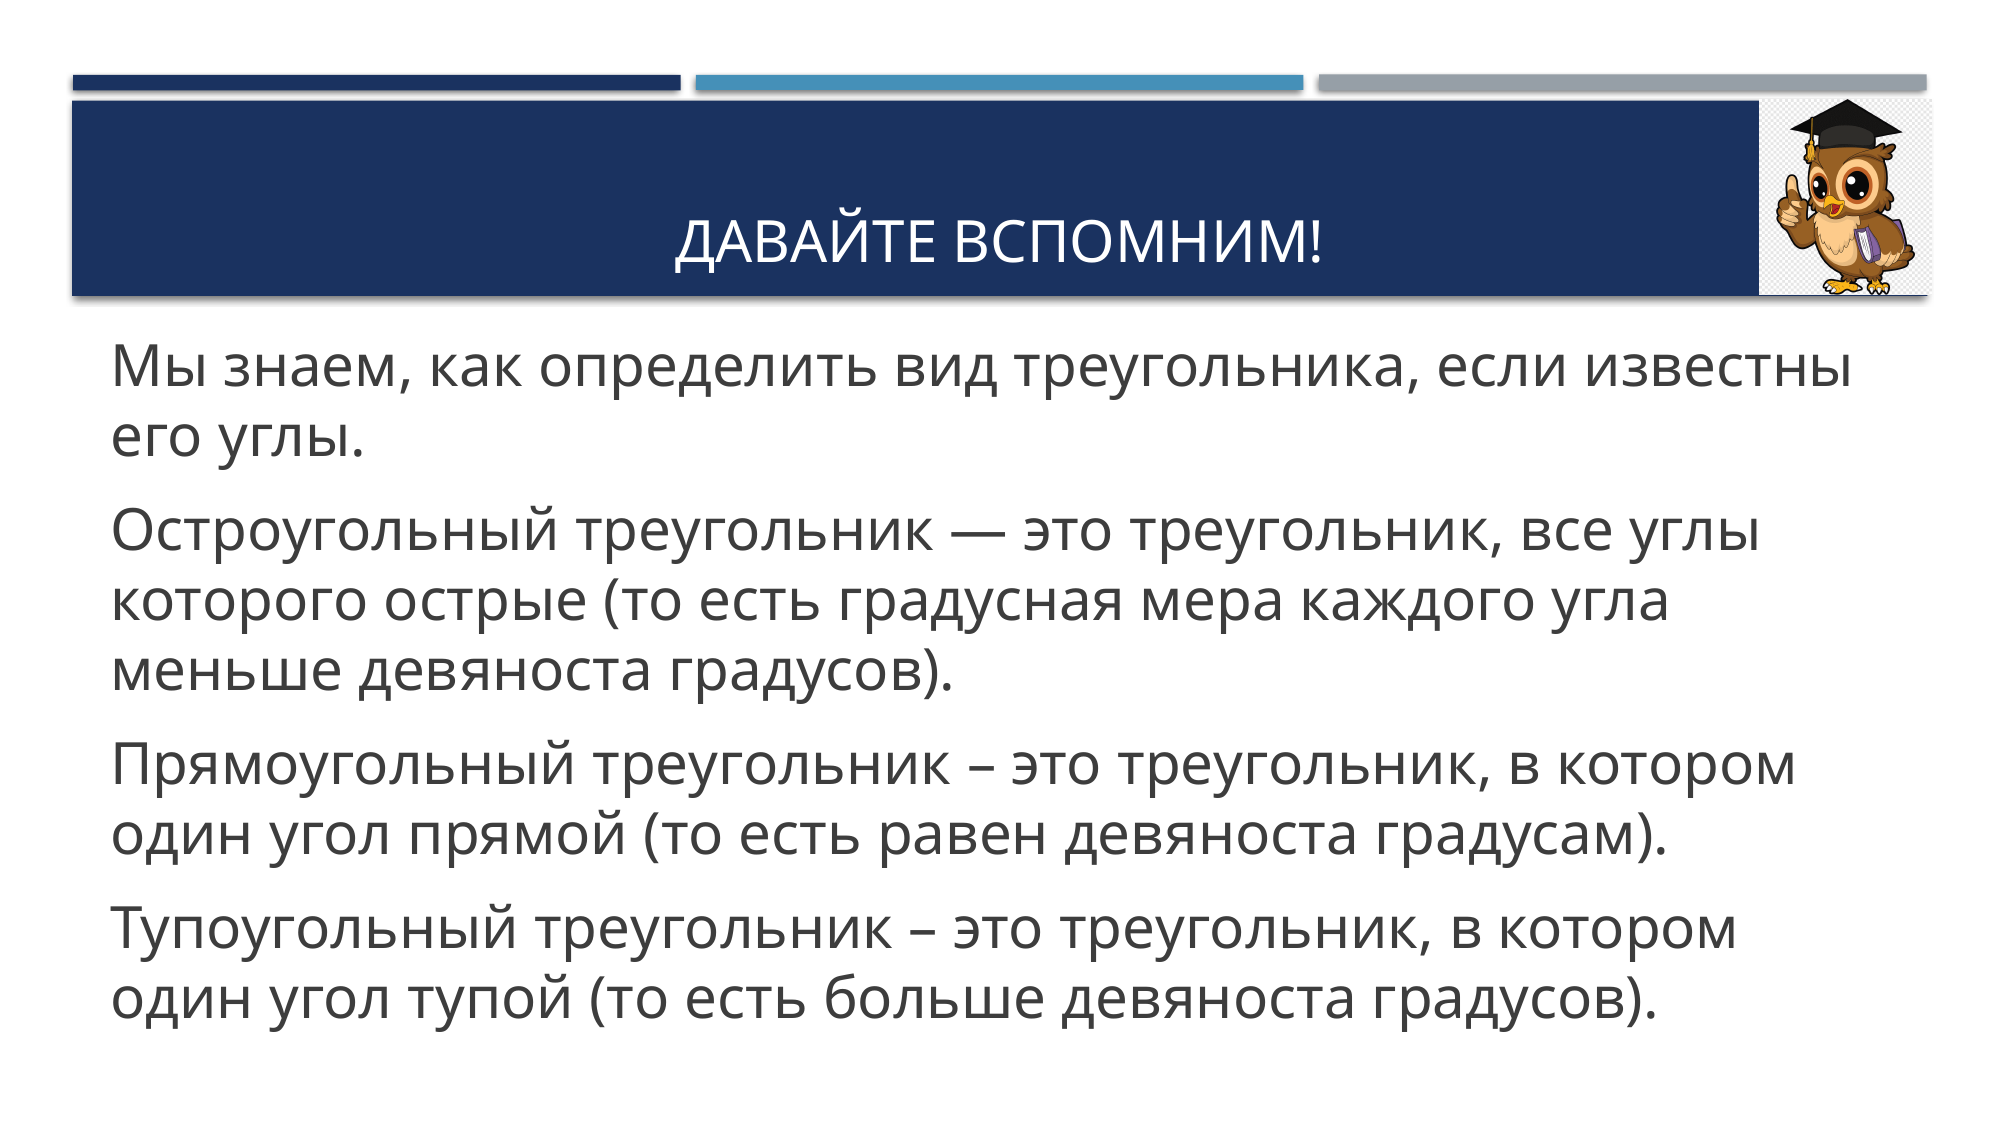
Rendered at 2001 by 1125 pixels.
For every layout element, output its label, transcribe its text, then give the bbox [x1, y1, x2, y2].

list Мы знаем, как определить вид треугольника, если известны его углы. Остроугольный треугольник — это треугольник, все углы которого острые (то есть градусная мера каждого угла меньше девяноста градусов). Прямоугольный треугольник – это треугольник, в котором один угол прямой (то есть равен девяноста градусам). Тупоугольный треугольник – это треугольник, в котором один угол тупой (то есть больше девяноста градусов). [95, 321, 1905, 1088]
title Давайте вспомним! [95, 115, 1753, 282]
picture [1759, 99, 1932, 295]
